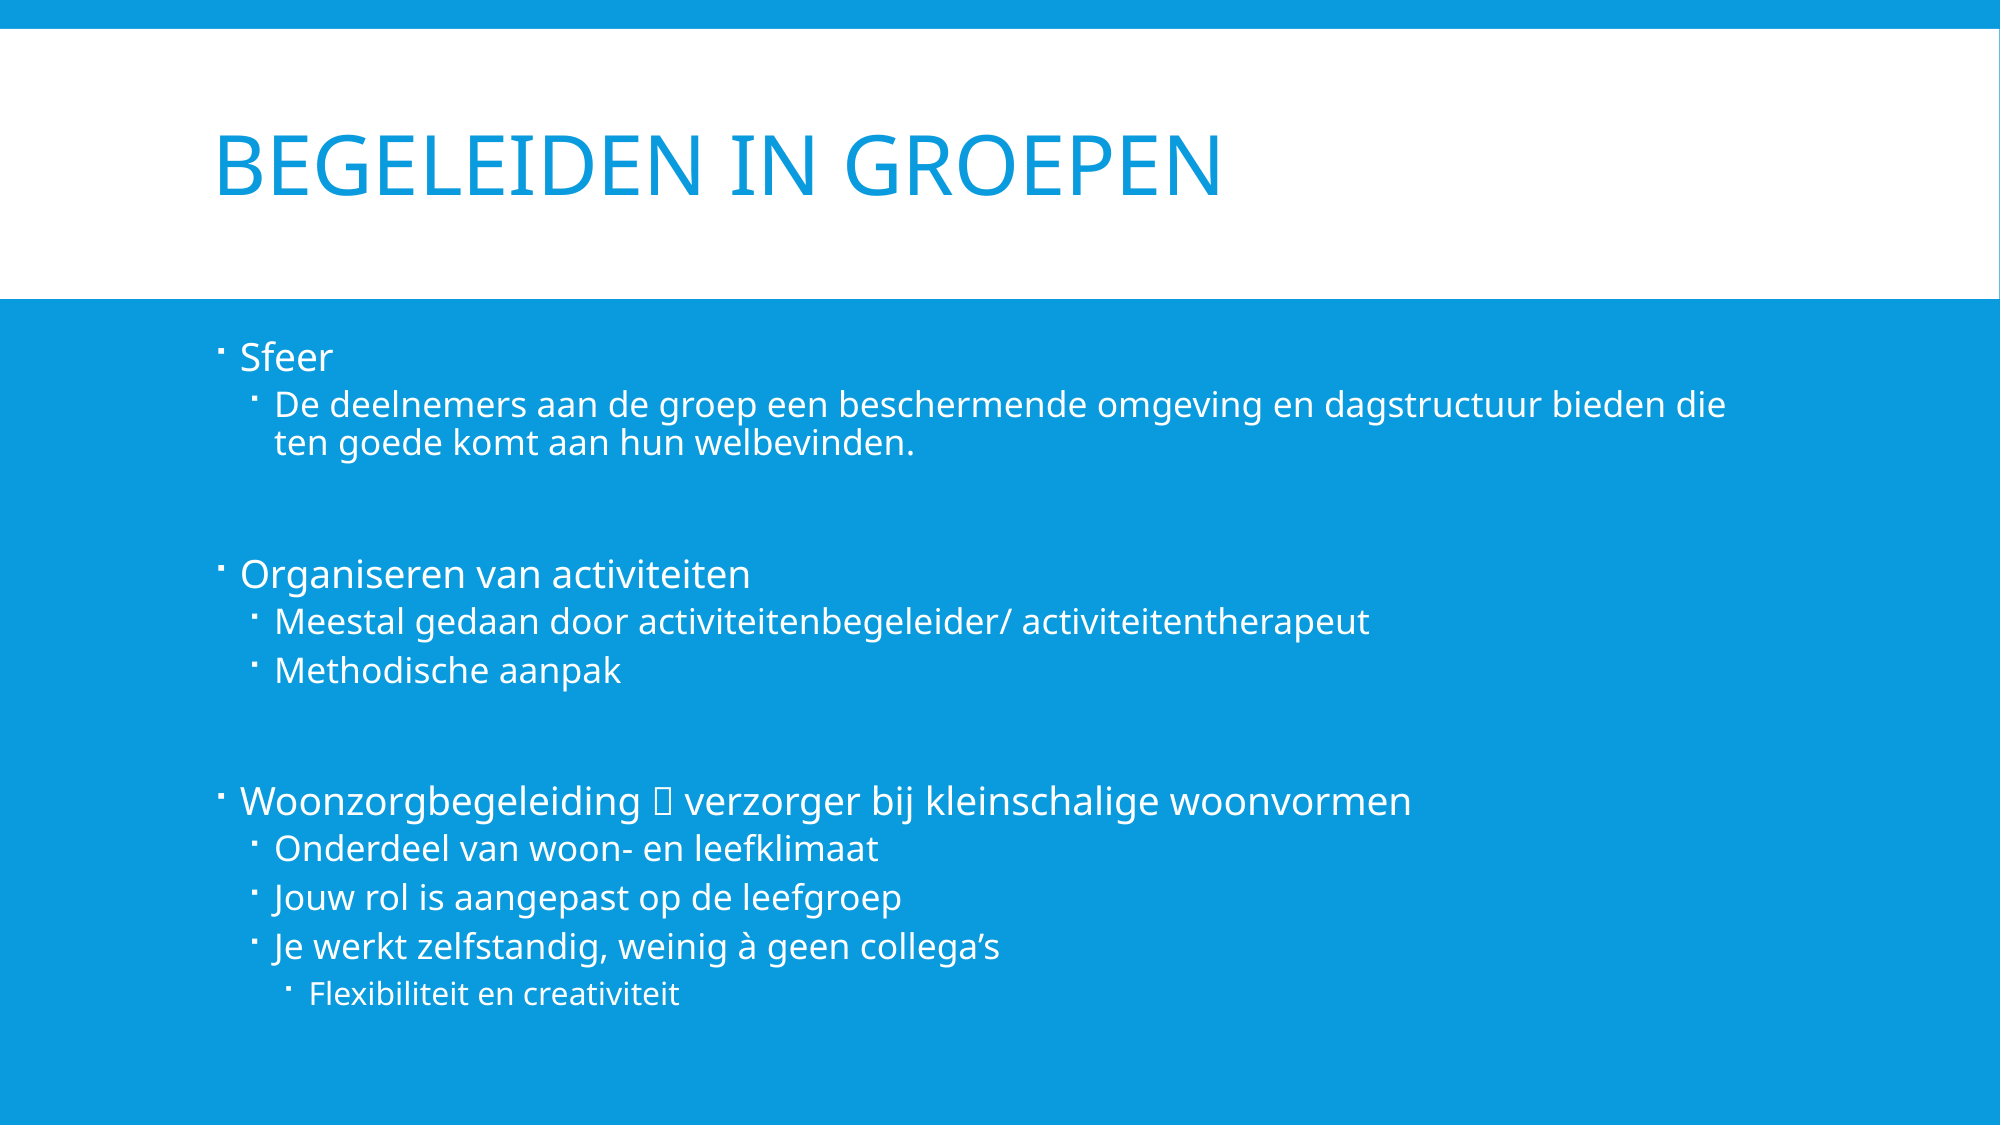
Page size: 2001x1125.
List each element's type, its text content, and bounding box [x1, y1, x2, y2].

title Begeleiden in groepen [197, 46, 1803, 295]
list Sfeer De deelnemers aan de groep een beschermende omgeving en dagstructuur bieden die ten goede komt aan hun welbevinden. Organiseren van activiteiten Meestal gedaan door activiteitenbegeleider/ activiteitentherapeut Methodische aanpak Woonzorgbegeleiding  verzorger bij kleinschalige woonvormen Onderdeel van woon- en leefklimaat Jouw rol is aangepast op de leefgroep Je werkt zelfstandig, weinig à geen collega’s Flexibiliteit en creativiteit [197, 329, 1803, 1020]
